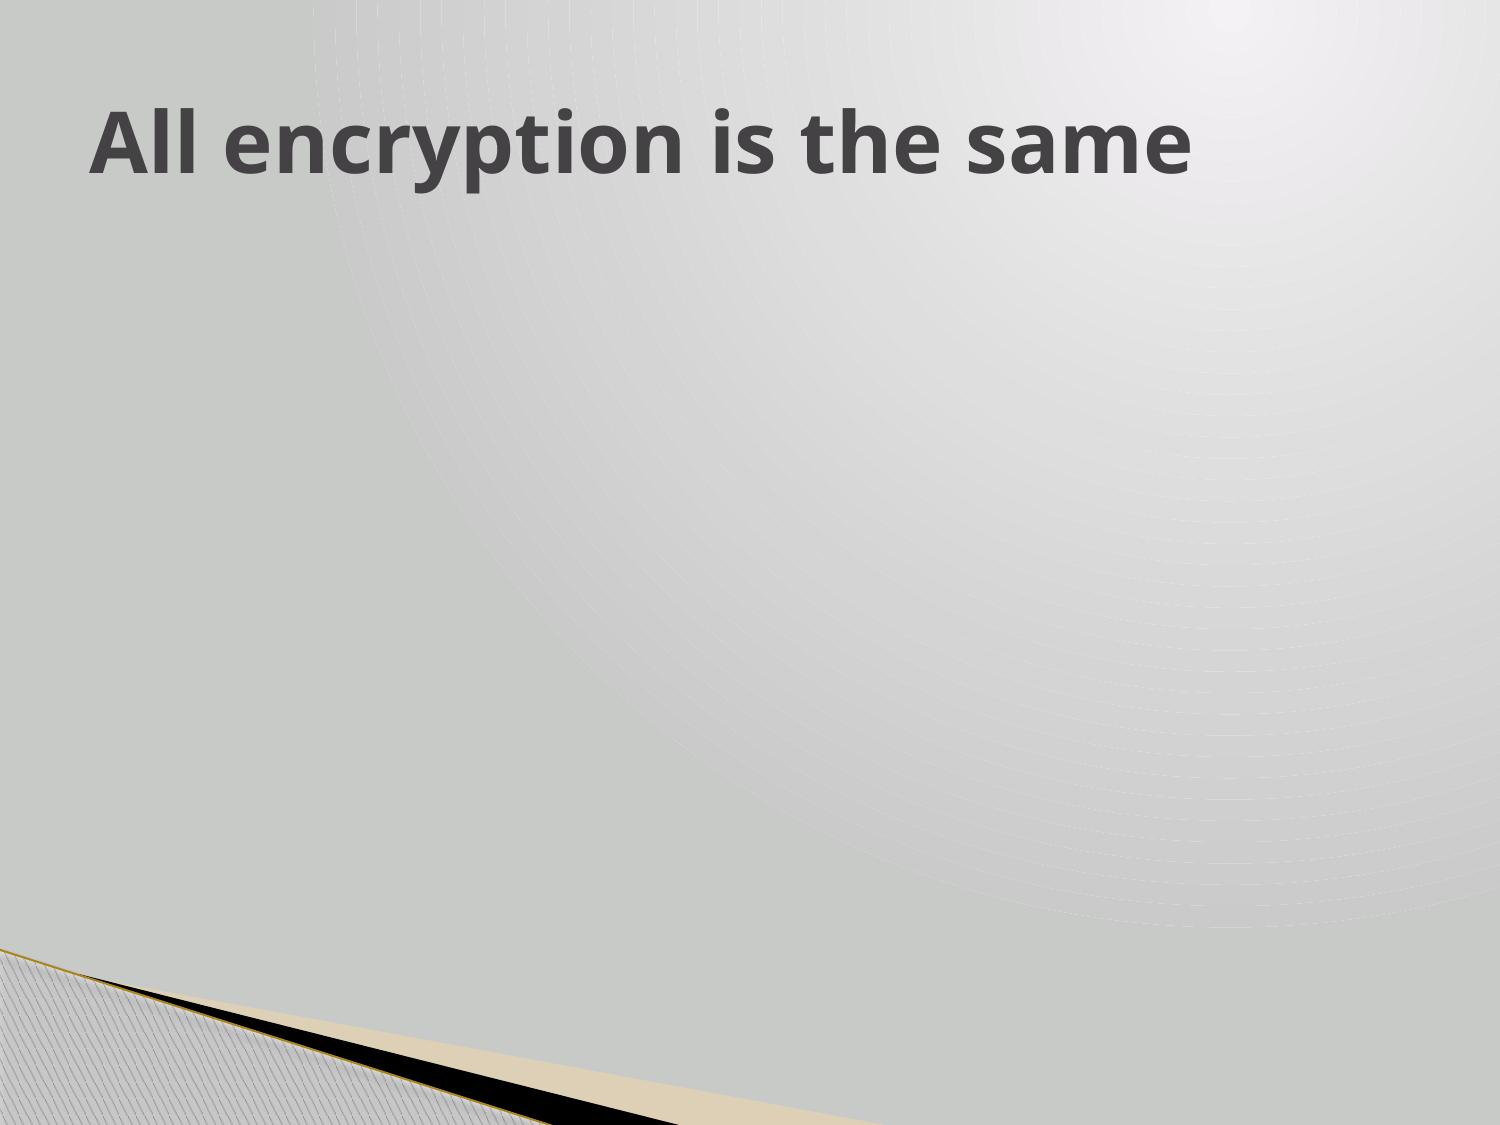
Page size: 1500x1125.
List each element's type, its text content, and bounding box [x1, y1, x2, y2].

title All encryption is the same [75, 45, 1425, 233]
